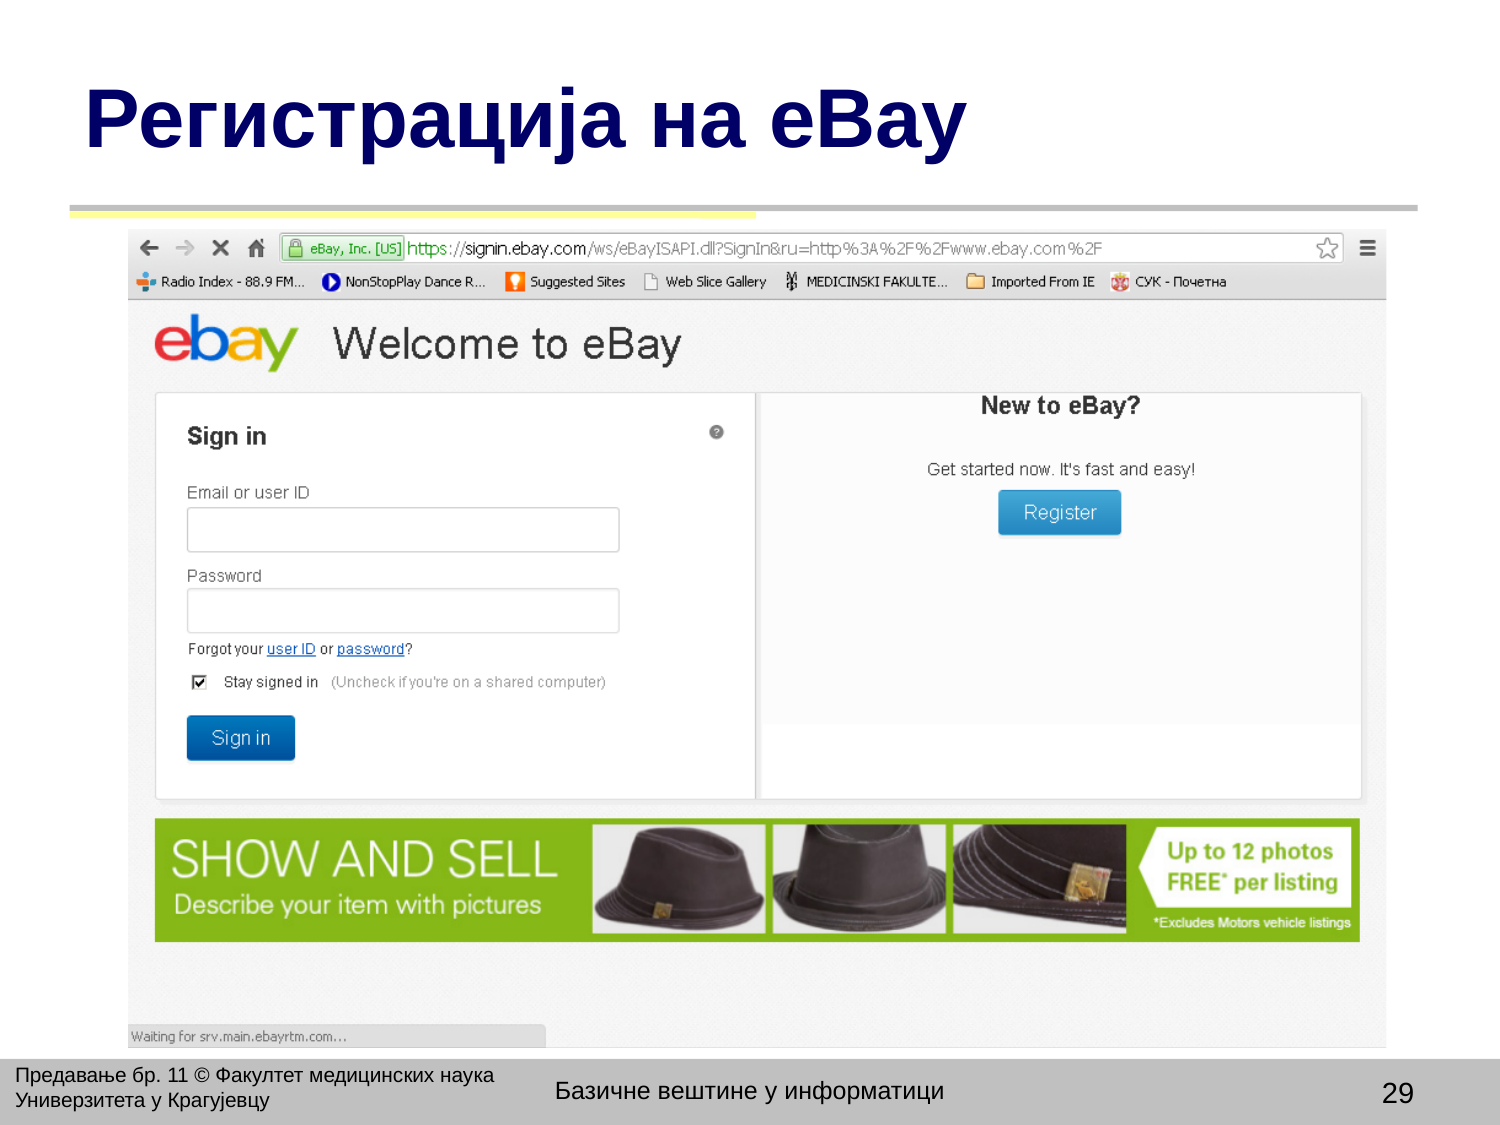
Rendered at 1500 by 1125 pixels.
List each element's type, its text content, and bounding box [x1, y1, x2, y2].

footer Базичне вештине у информатици [512, 1066, 988, 1125]
title Регистрација на eBay [69, 19, 1426, 208]
slide_number 29 [1079, 1066, 1430, 1125]
slide_number Предавање бр. 11 © Факултет медицинских наука Универзитета у Крагујевцу [0, 1053, 621, 1108]
picture [127, 229, 1387, 1048]
